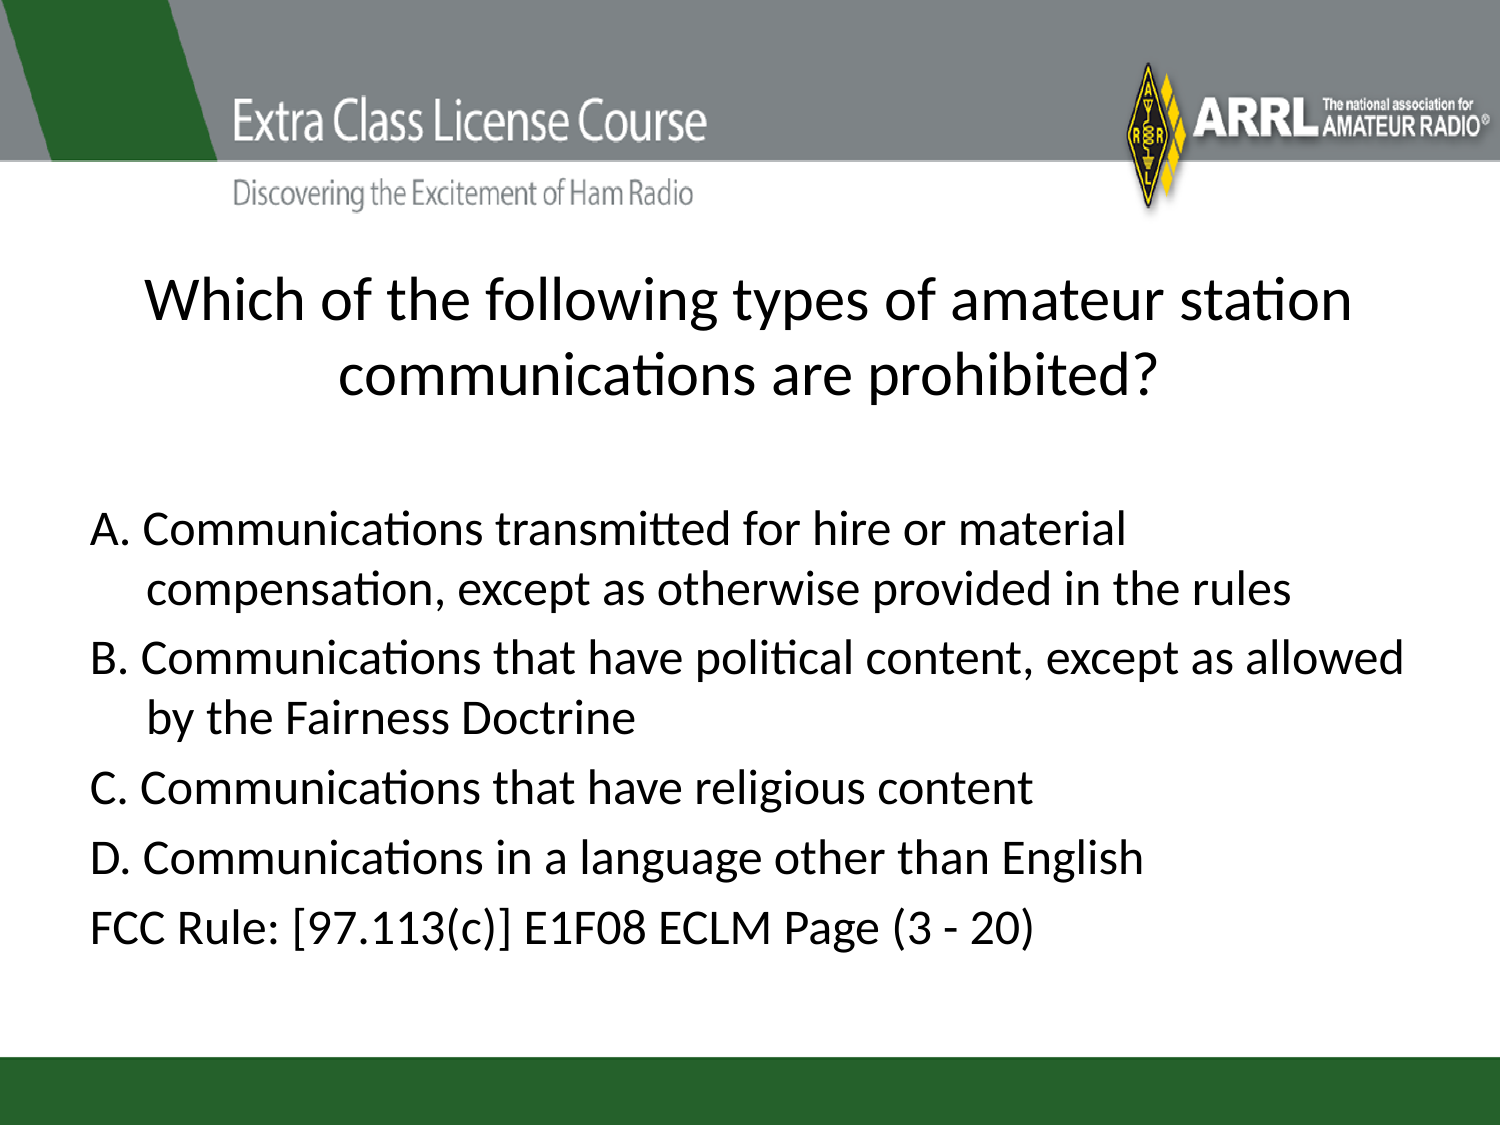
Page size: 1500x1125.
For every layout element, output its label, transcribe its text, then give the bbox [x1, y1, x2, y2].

list A. Communications transmitted for hire or material compensation, except as otherwise provided in the rules B. Communications that have political content, except as allowed by the Fairness Doctrine C. Communications that have religious content D. Communications in a language other than English FCC Rule: [97.113(c)] E1F08 ECLM Page (3 - 20) [75, 487, 1425, 1005]
title Which of the following types of amateur station communications are prohibited? [75, 250, 1425, 437]
picture [0, 0, 1500, 1125]
